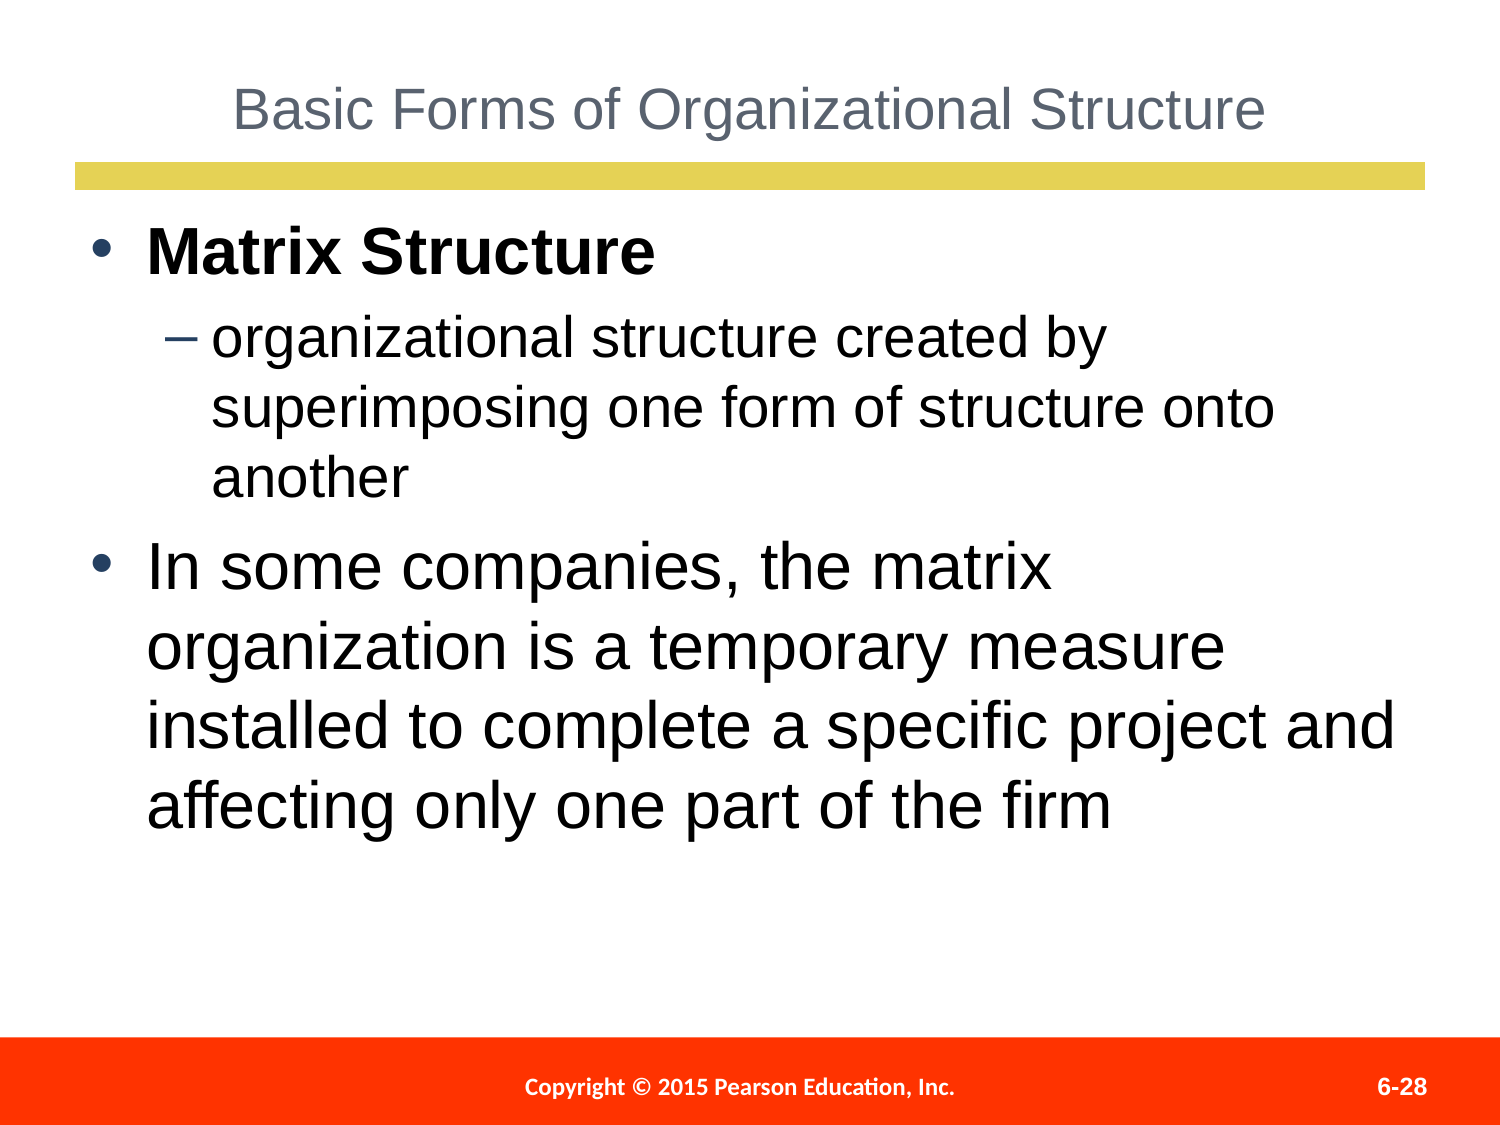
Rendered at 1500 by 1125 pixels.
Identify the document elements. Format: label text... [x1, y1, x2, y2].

title Basic Forms of Organizational Structure [74, 12, 1426, 199]
list Matrix Structure organizational structure created by superimposing one form of structure onto another In some companies, the matrix organization is a temporary measure installed to complete a specific project and affecting only one part of the firm [74, 199, 1426, 1006]
